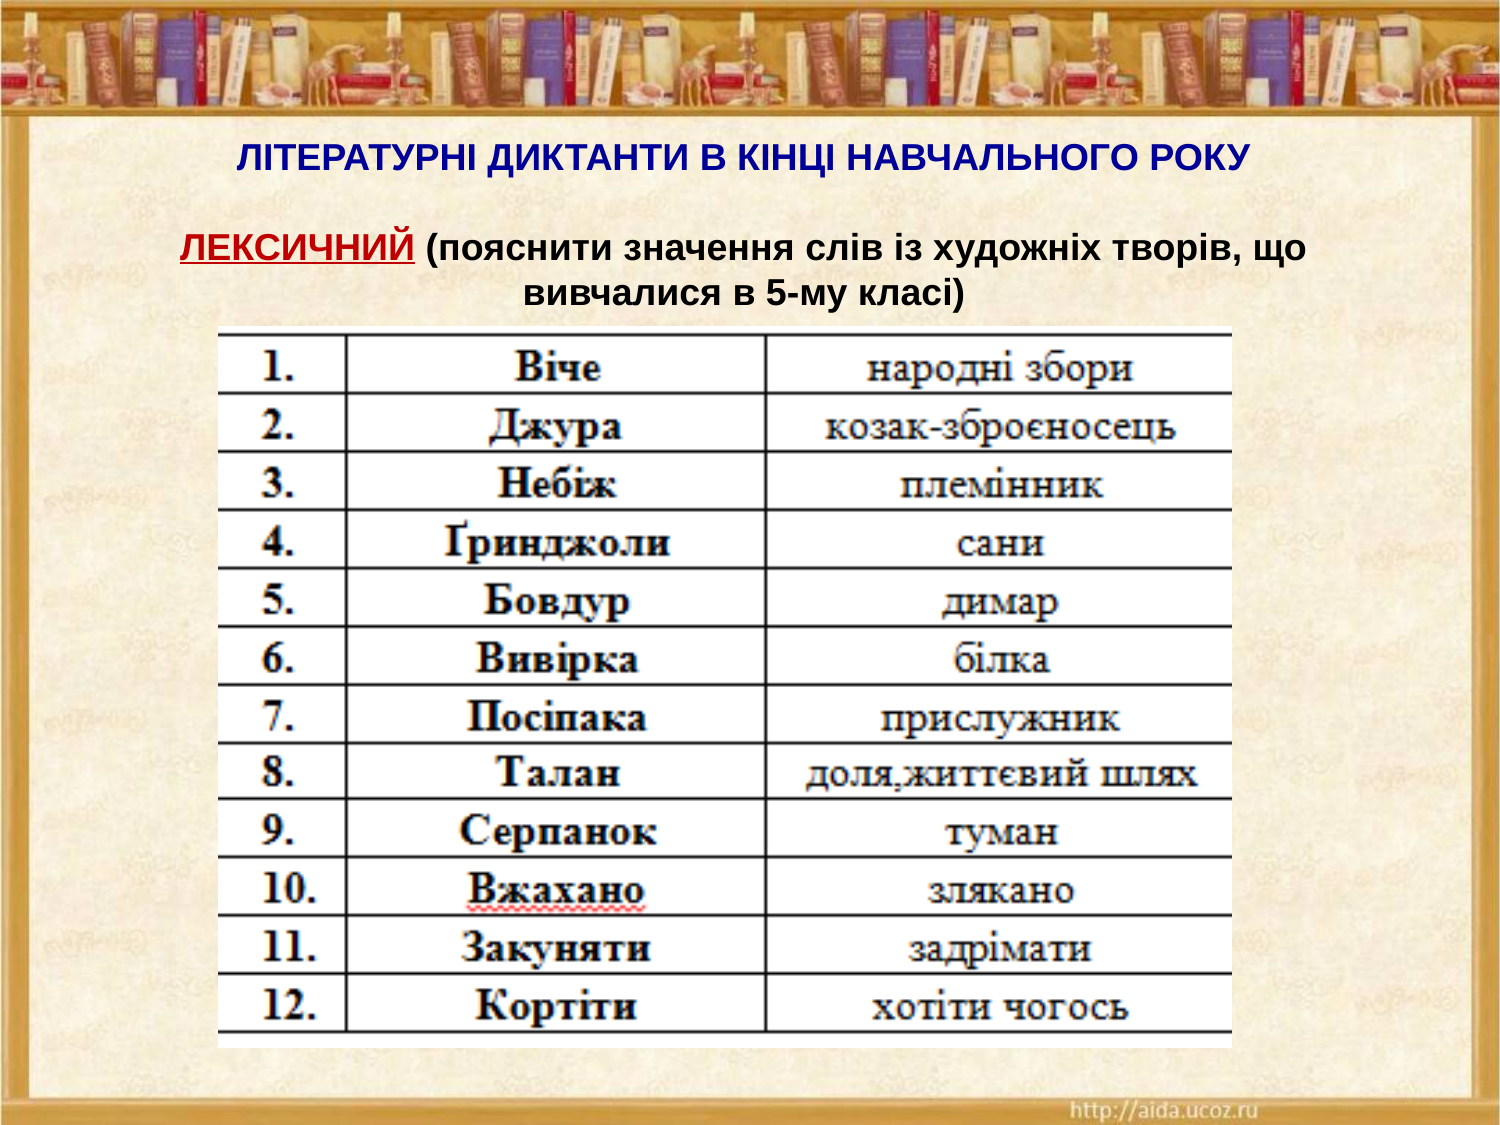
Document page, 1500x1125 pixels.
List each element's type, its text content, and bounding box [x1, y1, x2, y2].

picture [0, 0, 1500, 1125]
text_box ЛІТЕРАТУРНІ ДИКТАНТИ В КІНЦІ НАВЧАЛЬНОГО РОКУ ЛЕКСИЧНИЙ (пояснити значення слів із художніх творів, що вивчалися в 5-му класі) [88, 125, 1400, 366]
